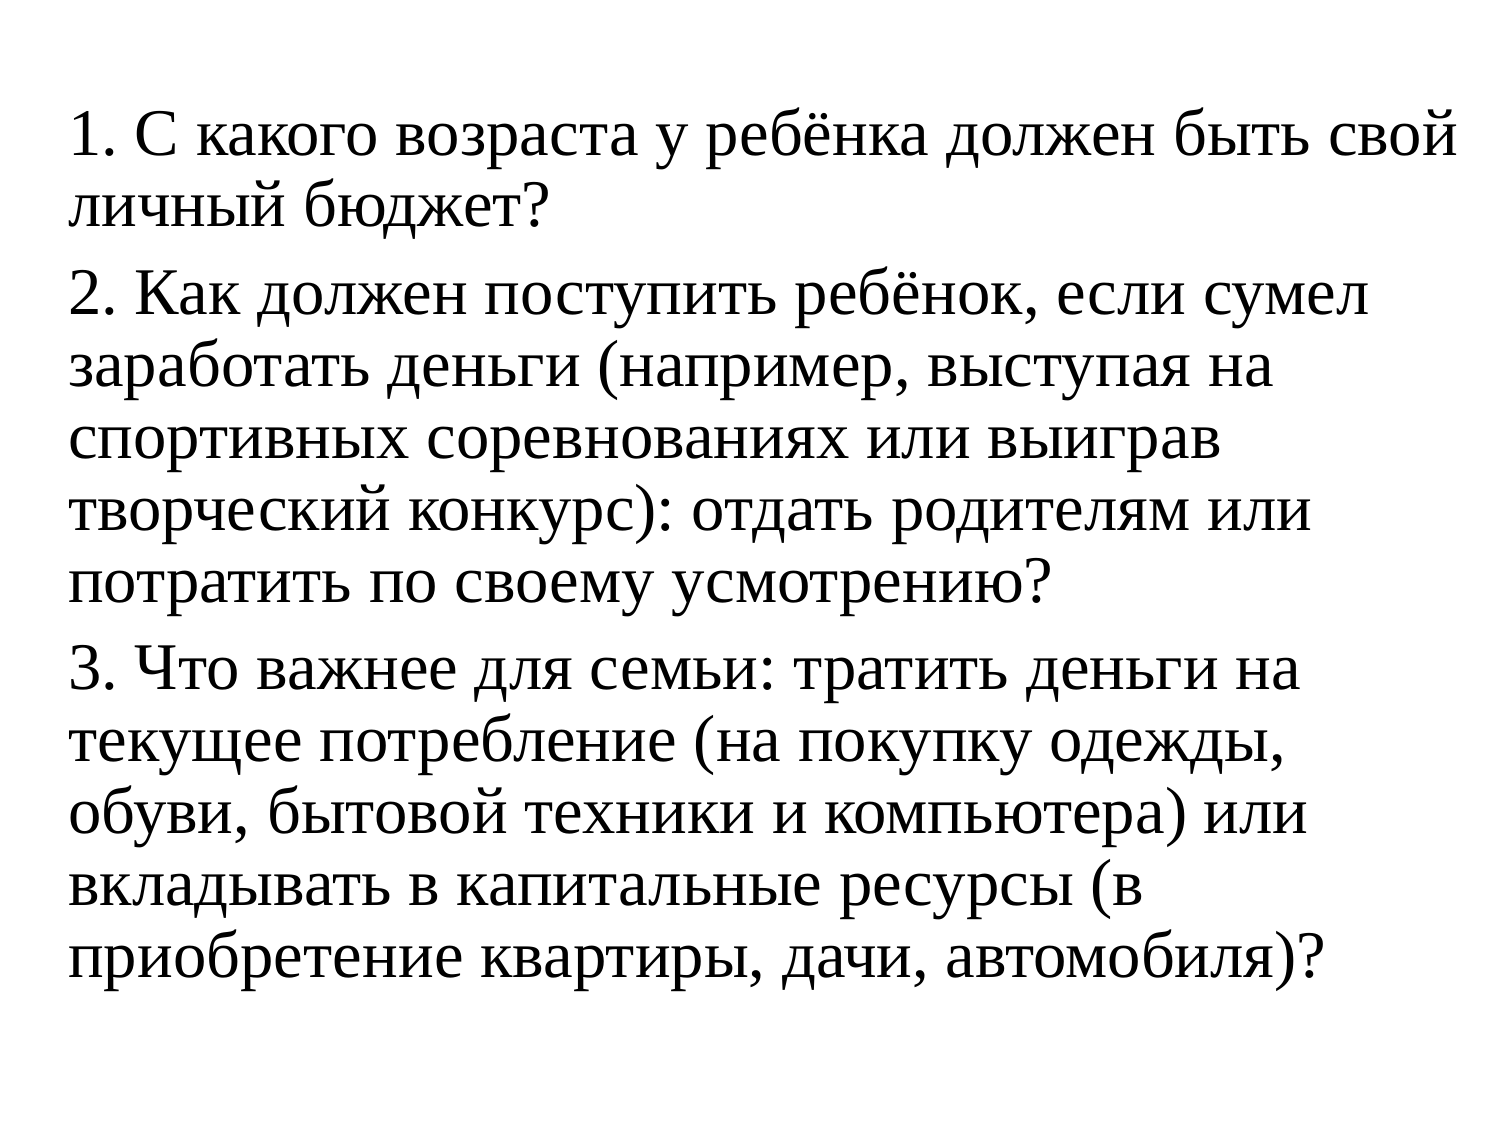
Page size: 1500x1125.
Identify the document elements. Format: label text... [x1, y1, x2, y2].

list 1. С какого возраста у ребёнка должен быть свой личный бюджет? 2. Как должен поступить ребёнок, если сумел заработать деньги (например, выступая на спортивных соревнованиях или выиграв творческий конкурс): отдать родителям или потратить по своему усмотрению? 3. Что важнее для семьи: тратить деньги на текущее потребление (на покупку одежды, обуви, бытовой техники и компьютера) или вкладывать в капитальные ресурсы (в приобретение квартиры, дачи, автомобиля)? [53, 90, 1483, 955]
